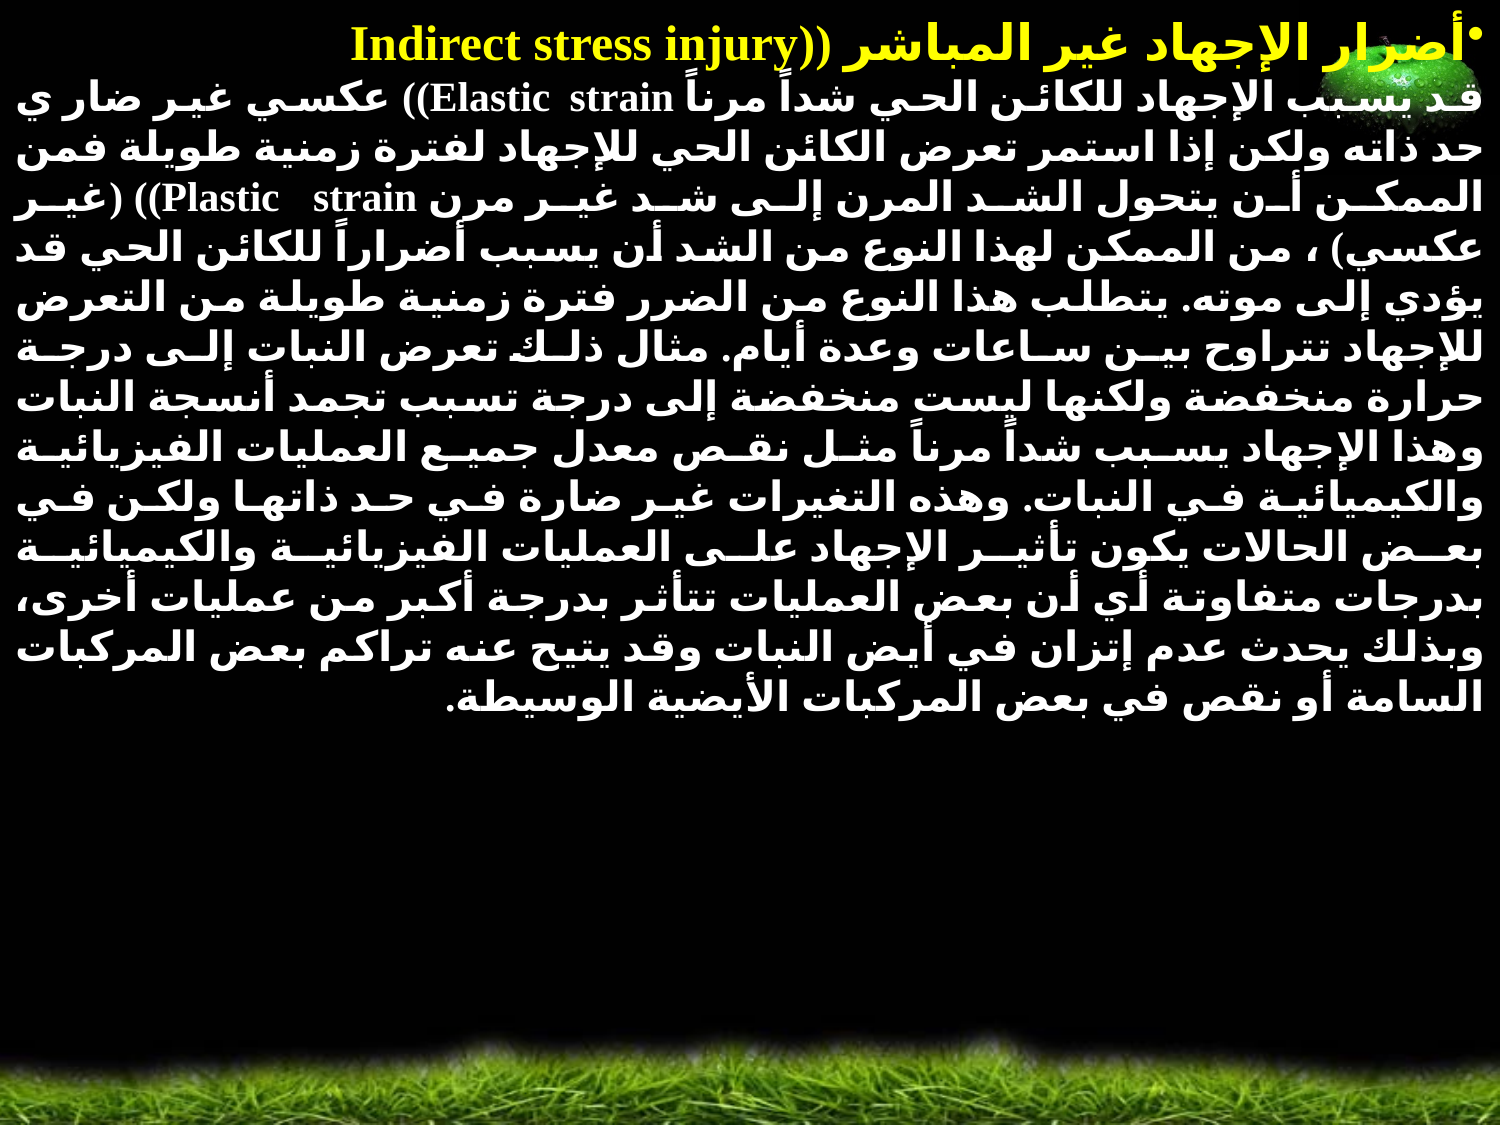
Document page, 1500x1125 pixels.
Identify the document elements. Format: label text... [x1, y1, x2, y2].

text_box أضرار الإجهاد غير المباشر ((Indirect stress injury قد يسبب الإجهاد للكائن الحي شداً مرناً Elastic strain)) عكسي غير ضار ي حد ذاته ولكن إذا استمر تعرض الكائن الحي للإجهاد لفترة زمنية طويلة فمن الممكن أن يتحول الشد المرن إلى شد غير مرن Plastic strain)) (غير عكسي) ، من الممكن لهذا النوع من الشد أن يسبب أضراراً للكائن الحي قد يؤدي إلى موته. يتطلب هذا النوع من الضرر فترة زمنية طويلة من التعرض للإجهاد تتراوح بين ساعات وعدة أيام. مثال ذلك تعرض النبات إلى درجة حرارة منخفضة ولكنها ليست منخفضة إلى درجة تسبب تجمد أنسجة النبات وهذا الإجهاد يسبب شداً مرناً مثل نقص معدل جميع العمليات الفيزيائية والكيميائية في النبات. وهذه التغيرات غير ضارة في حد ذاتها ولكن في بعض الحالات يكون تأثير الإجهاد على العمليات الفيزيائية والكيميائية بدرجات متفاوتة أي أن بعض العمليات تتأثر بدرجة أكبر من عمليات أخرى، وبذلك يحدث عدم إتزان في أيض النبات وقد يتيح عنه تراكم بعض المركبات السامة أو نقص في بعض المركبات الأيضية الوسيطة. [0, 2, 1500, 728]
picture [0, 728, 1500, 1125]
